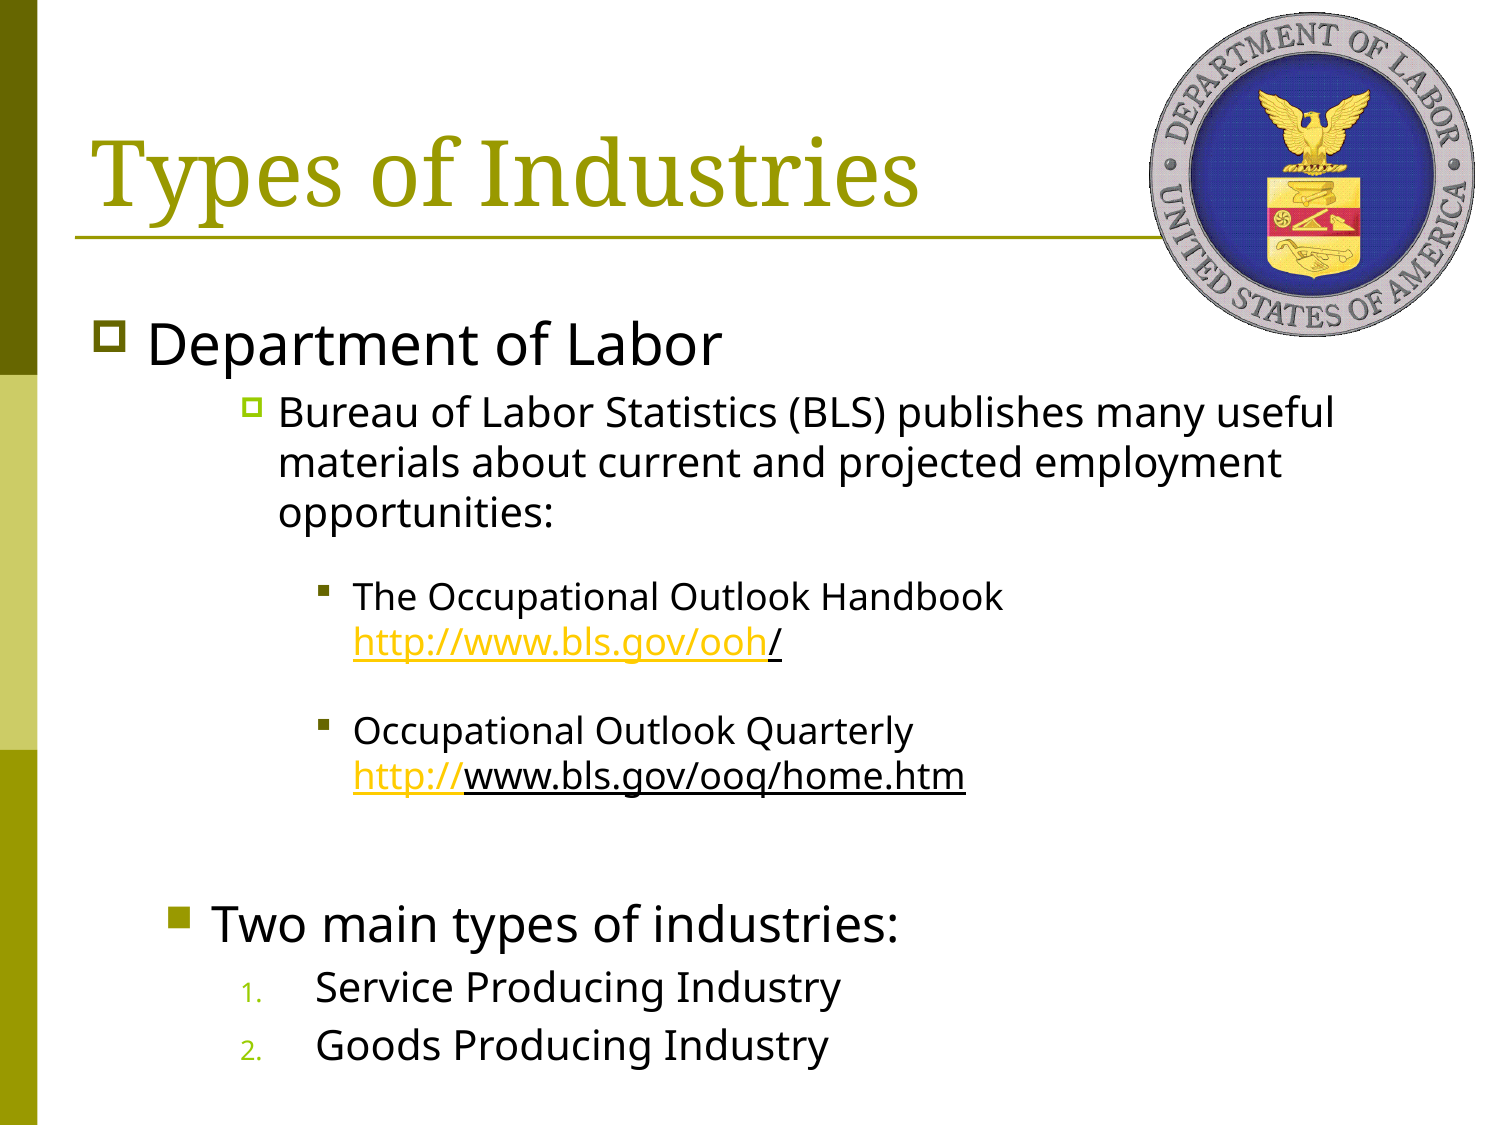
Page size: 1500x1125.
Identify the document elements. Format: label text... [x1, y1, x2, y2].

title Types of Industries [74, 45, 1144, 233]
picture [1149, 12, 1475, 338]
list Department of Labor Bureau of Labor Statistics (BLS) publishes many useful materials about current and projected employment opportunities: The Occupational Outlook Handbook http://www.bls.gov/ooh/ Occupational Outlook Quarterly http://www.bls.gov/ooq/home.htm Two main types of industries: Service Producing Industry Goods Producing Industry [74, 299, 1426, 1006]
